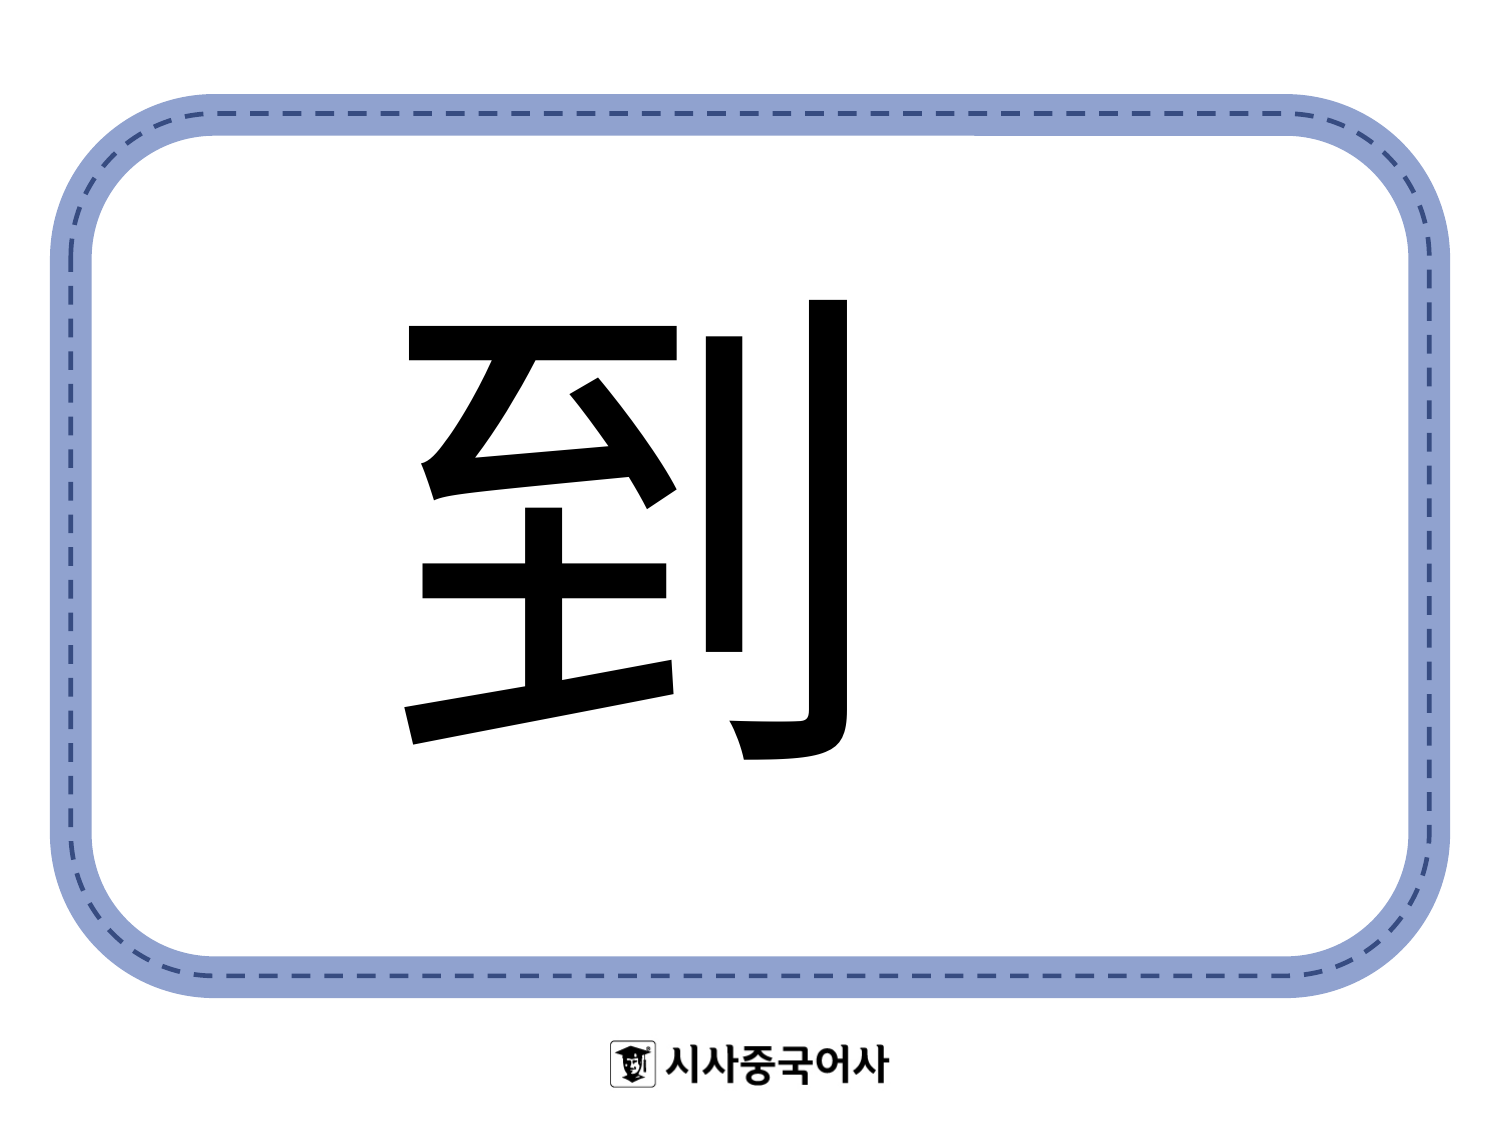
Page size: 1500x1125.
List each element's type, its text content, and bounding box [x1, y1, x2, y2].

picture [602, 1034, 898, 1094]
text_box 到 [145, 189, 1354, 853]
